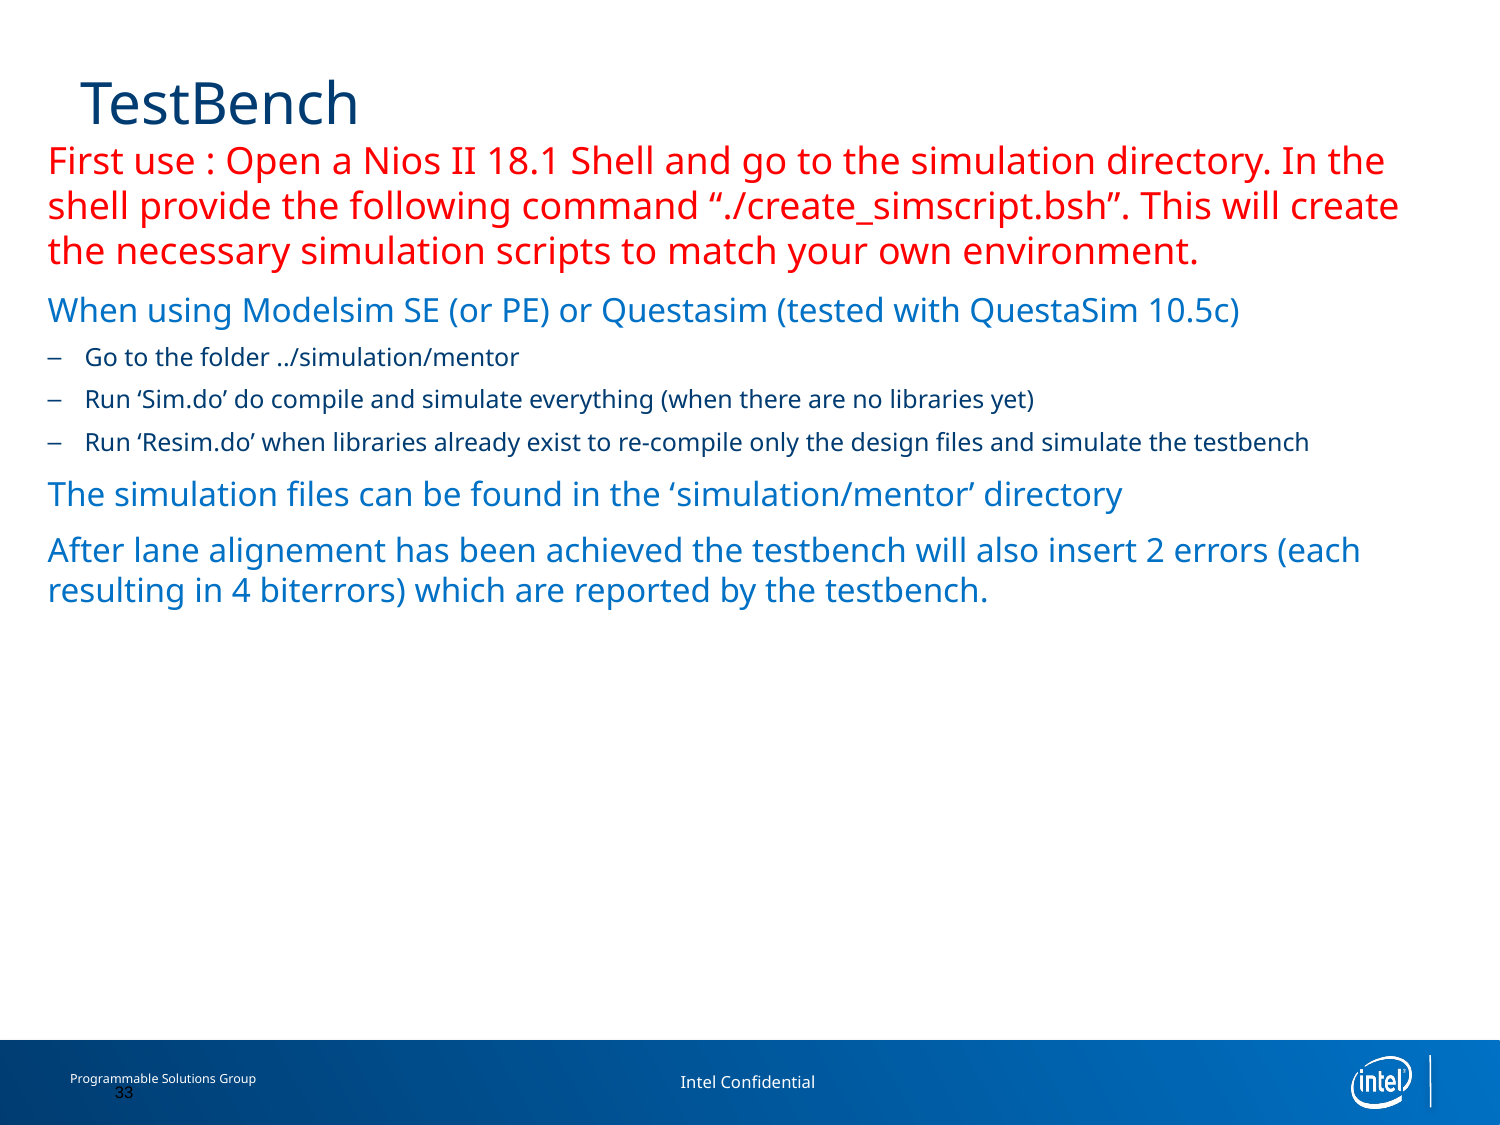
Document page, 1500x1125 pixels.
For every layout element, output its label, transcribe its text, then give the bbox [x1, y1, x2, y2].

title TestBench [80, 65, 1458, 194]
list First use : Open a Nios II 18.1 Shell and go to the simulation directory. In the shell provide the following command “./create_simscript.bsh”. This will create the necessary simulation scripts to match your own environment. When using Modelsim SE (or PE) or Questasim (tested with QuestaSim 10.5c) Go to the folder ../simulation/mentor Run ‘Sim.do’ do compile and simulate everything (when there are no libraries yet) Run ‘Resim.do’ when libraries already exist to re-compile only the design files and simulate the testbench The simulation files can be found in the ‘simulation/mentor’ directory After lane alignement has been achieved the testbench will also insert 2 errors (each resulting in 4 biterrors) which are reported by the testbench. [47, 137, 1428, 939]
picture [1351, 1056, 1412, 1109]
slide_number 33 [19, 1069, 134, 1116]
